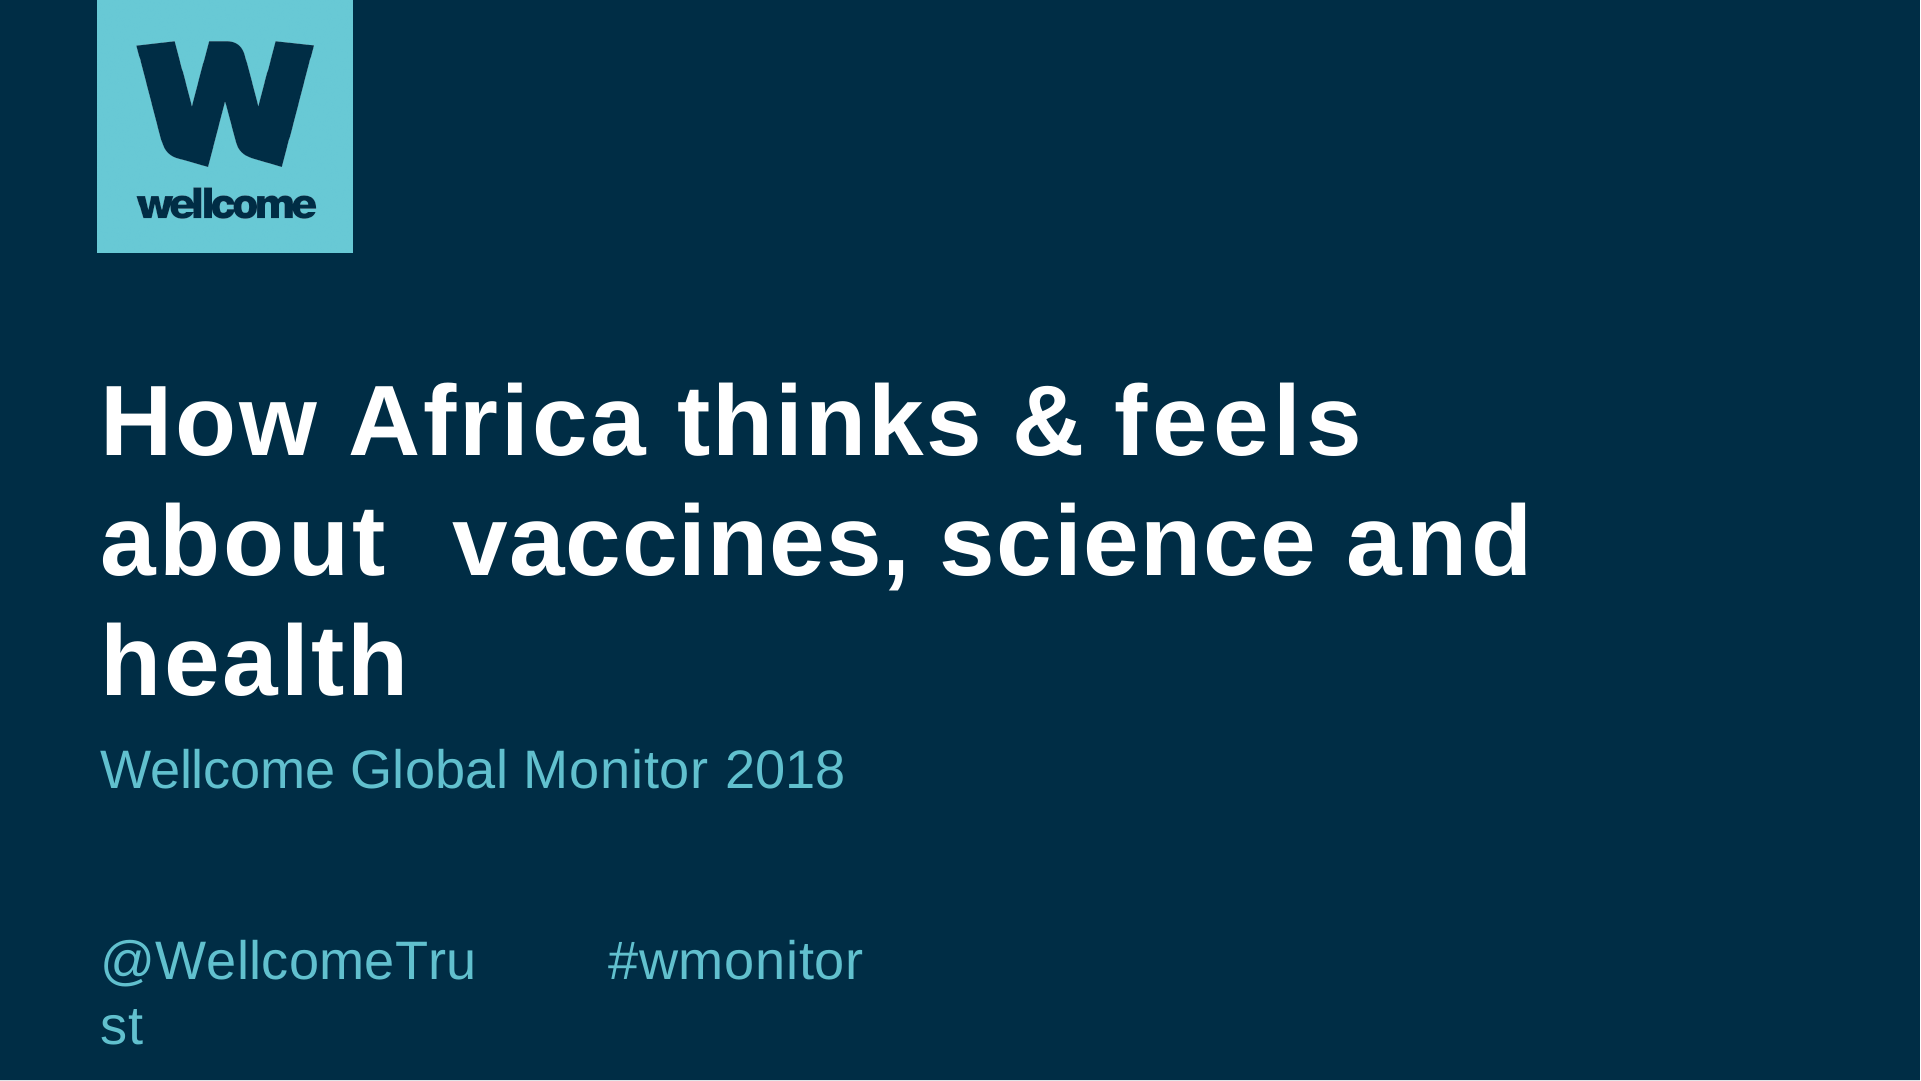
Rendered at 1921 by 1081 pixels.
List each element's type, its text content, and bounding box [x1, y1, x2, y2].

text_box @WellcomeTrust [98, 923, 500, 1056]
text_box #wmonitor [606, 923, 868, 991]
title How Africa thinks & feels about vaccines, science and health Wellcome Global Monitor 2018 [98, 352, 1650, 800]
picture [98, 0, 352, 252]
text_box [0, 0, 1920, 1081]
